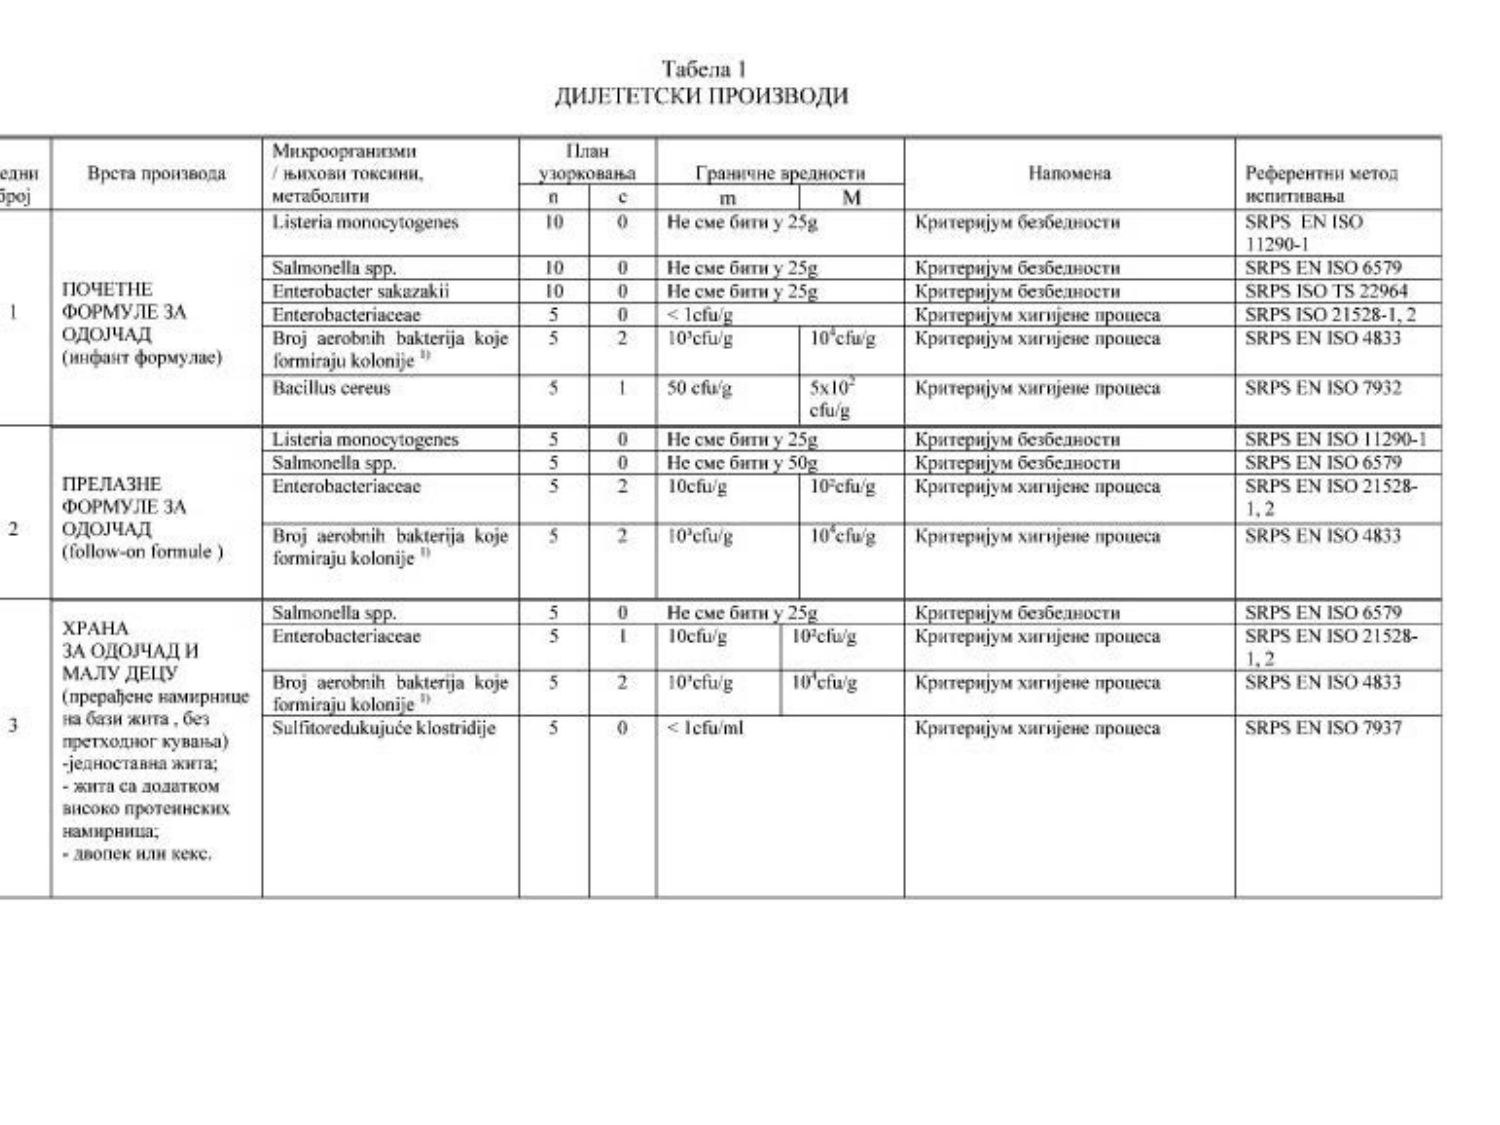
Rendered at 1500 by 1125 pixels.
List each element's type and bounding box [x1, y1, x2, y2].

picture [0, 53, 1448, 905]
